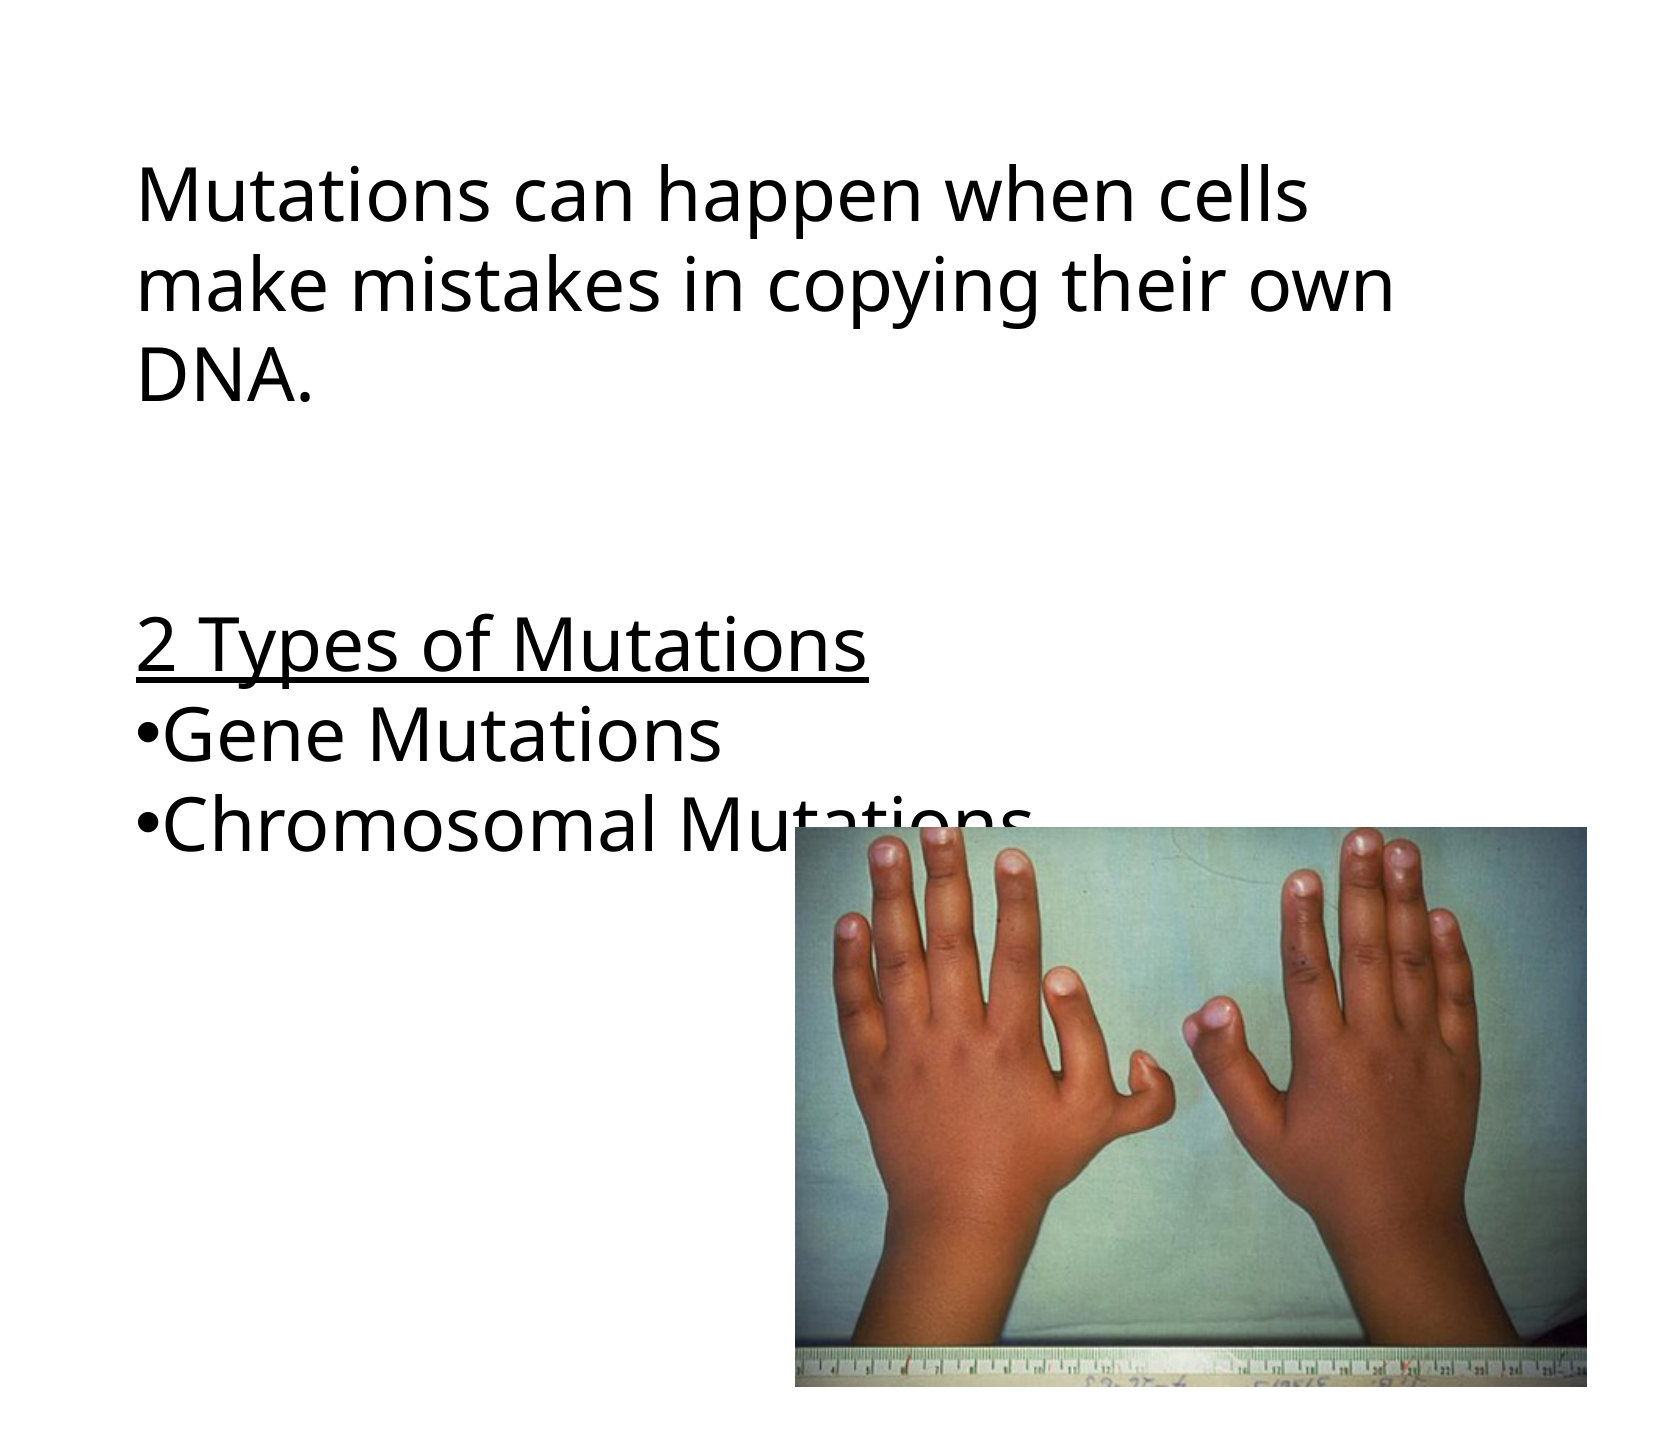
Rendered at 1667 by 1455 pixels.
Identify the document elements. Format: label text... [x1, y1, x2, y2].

text_box Mutations can happen when cells make mistakes in copying their own DNA. 2 Types of Mutations Gene Mutations Chromosomal Mutations [120, 139, 1534, 875]
picture [795, 826, 1587, 1387]
